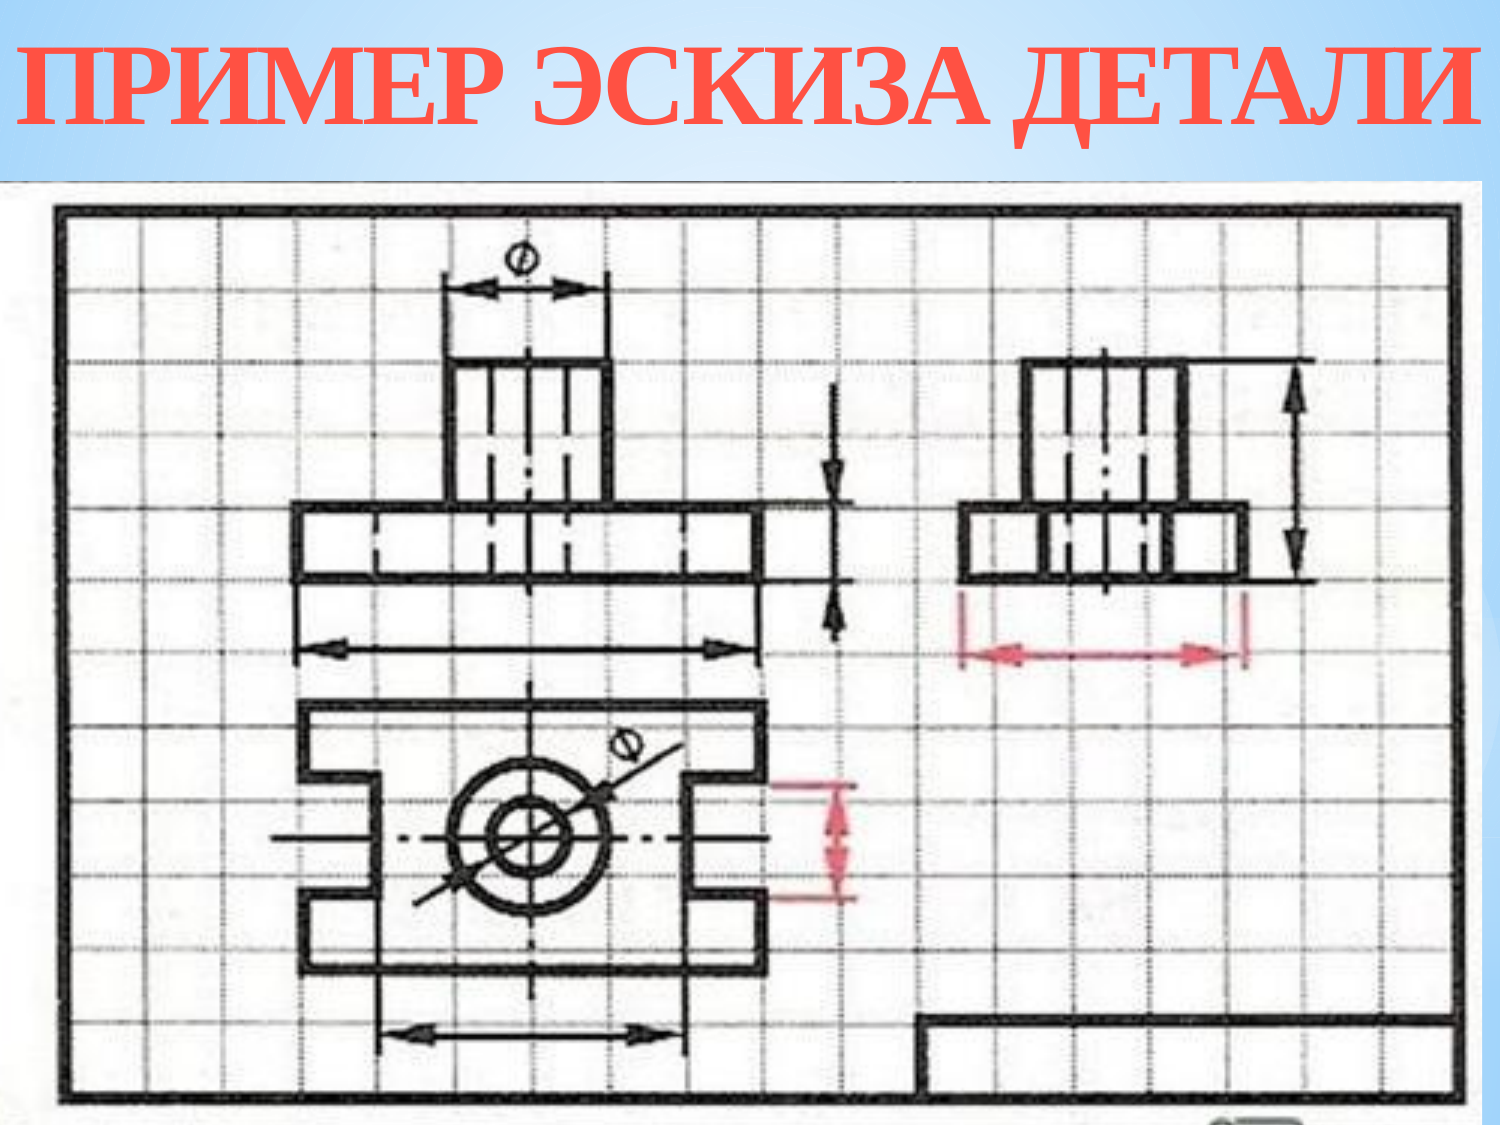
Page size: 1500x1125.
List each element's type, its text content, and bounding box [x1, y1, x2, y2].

text_box ПРИМЕР ЭСКИЗА ДЕТАЛИ [0, 0, 1499, 155]
picture [0, 181, 1483, 1125]
